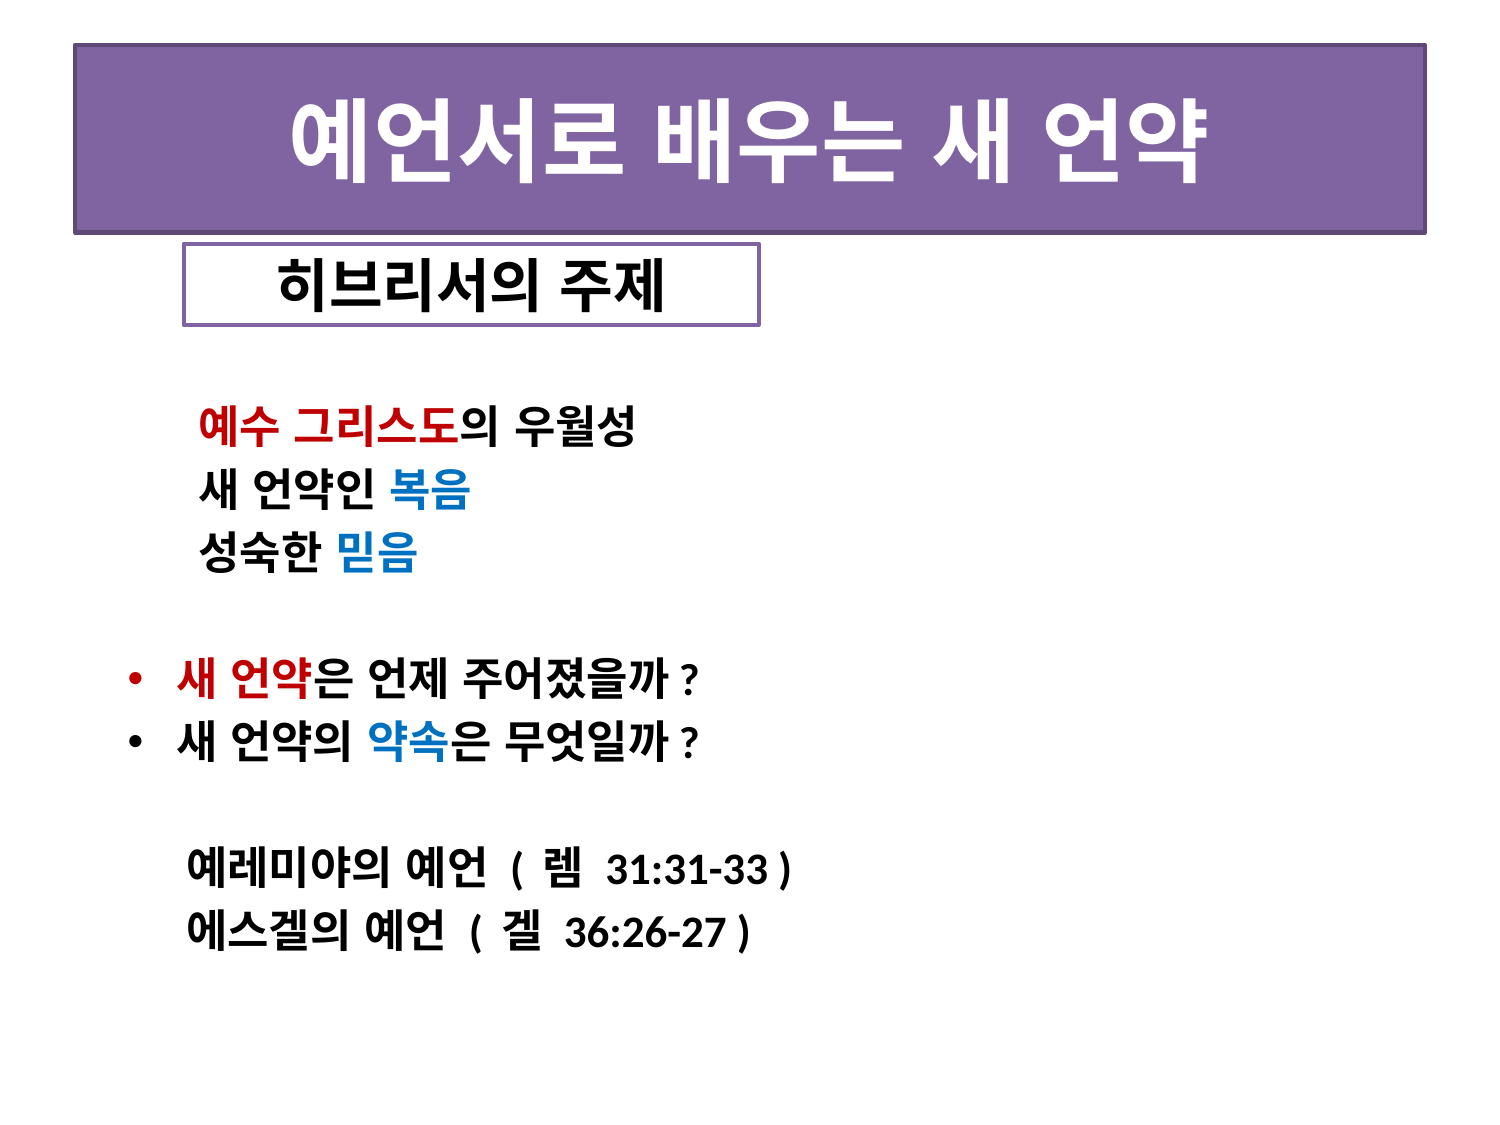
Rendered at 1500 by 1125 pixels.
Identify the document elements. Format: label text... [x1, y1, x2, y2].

title 예언서로 배우는 새 언약 [73, 43, 1427, 235]
list 예수 그리스도의 우월성 새 언약인 복음 성숙한 믿음 새 언약은 언제 주어졌을까? 새 언약의 약속은 무엇일까? 예레미야의 예언 ( 렘 31:31-33 ) 에스겔의 예언 ( 겔 36:26-27 ) [112, 243, 1425, 969]
text_box 히브리서의 주제 [182, 242, 761, 327]
